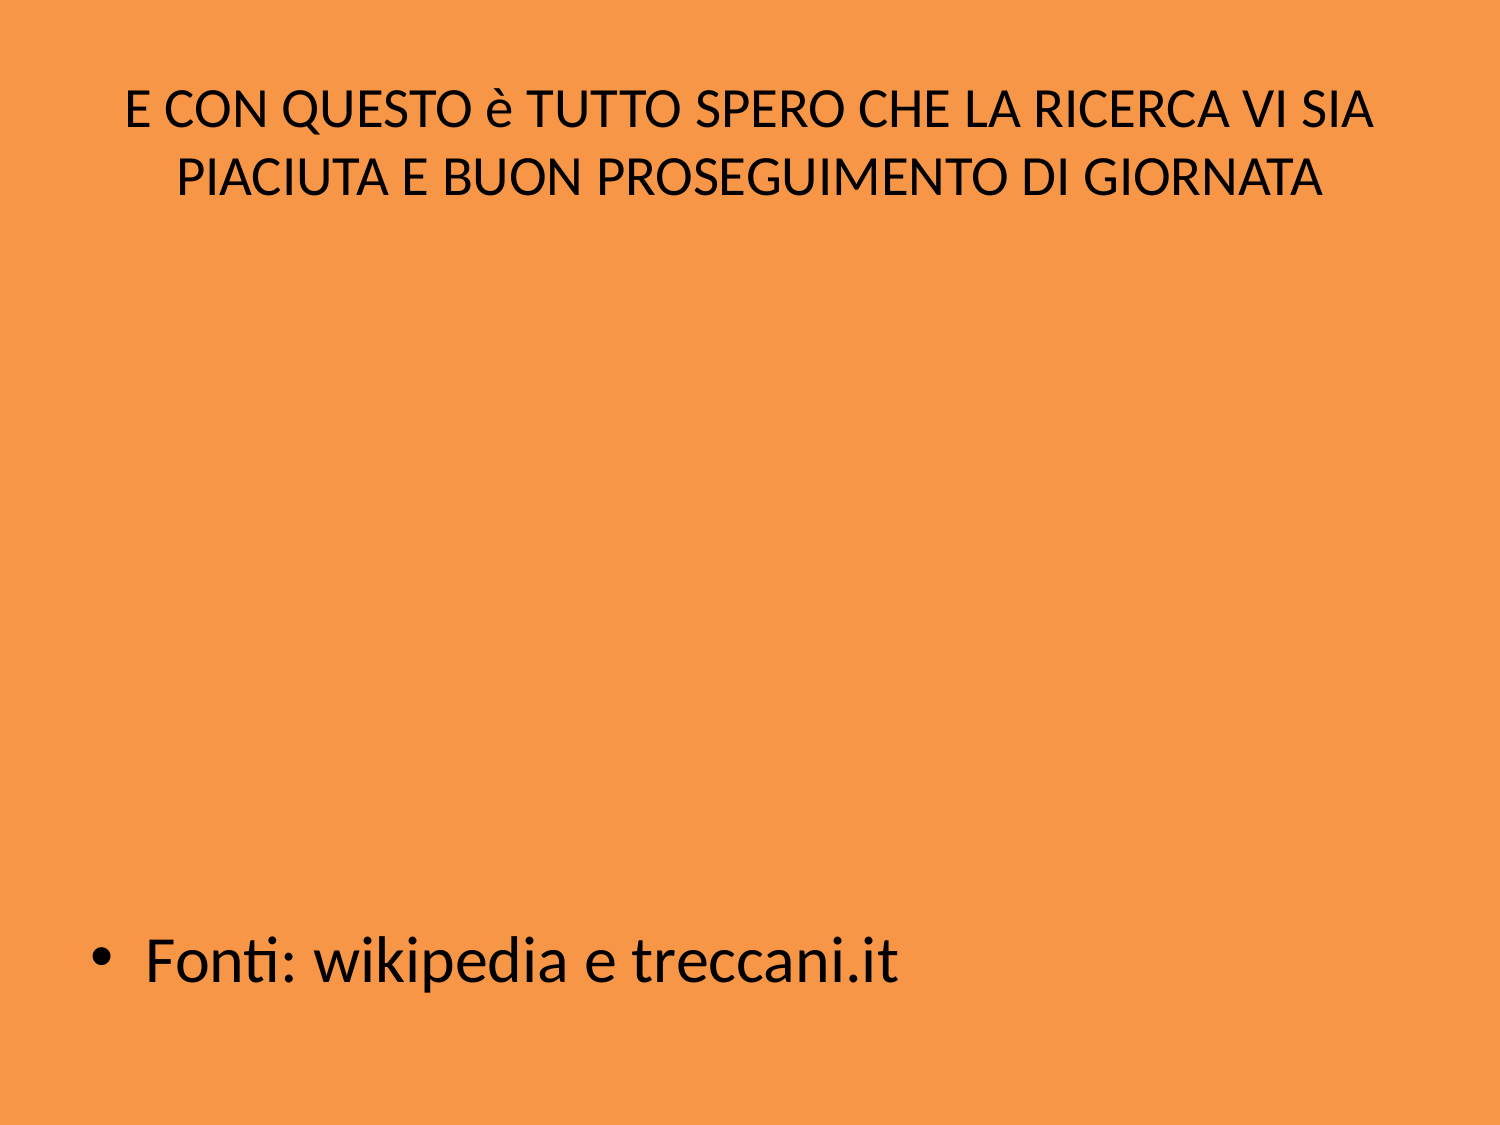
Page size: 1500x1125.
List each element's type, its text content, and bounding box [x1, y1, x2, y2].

title E CON QUESTO è TUTTO SPERO CHE LA RICERCA VI SIA PIACIUTA E BUON PROSEGUIMENTO DI GIORNATA [75, 45, 1425, 233]
list Fonti: wikipedia e treccani.it [75, 262, 1425, 1005]
